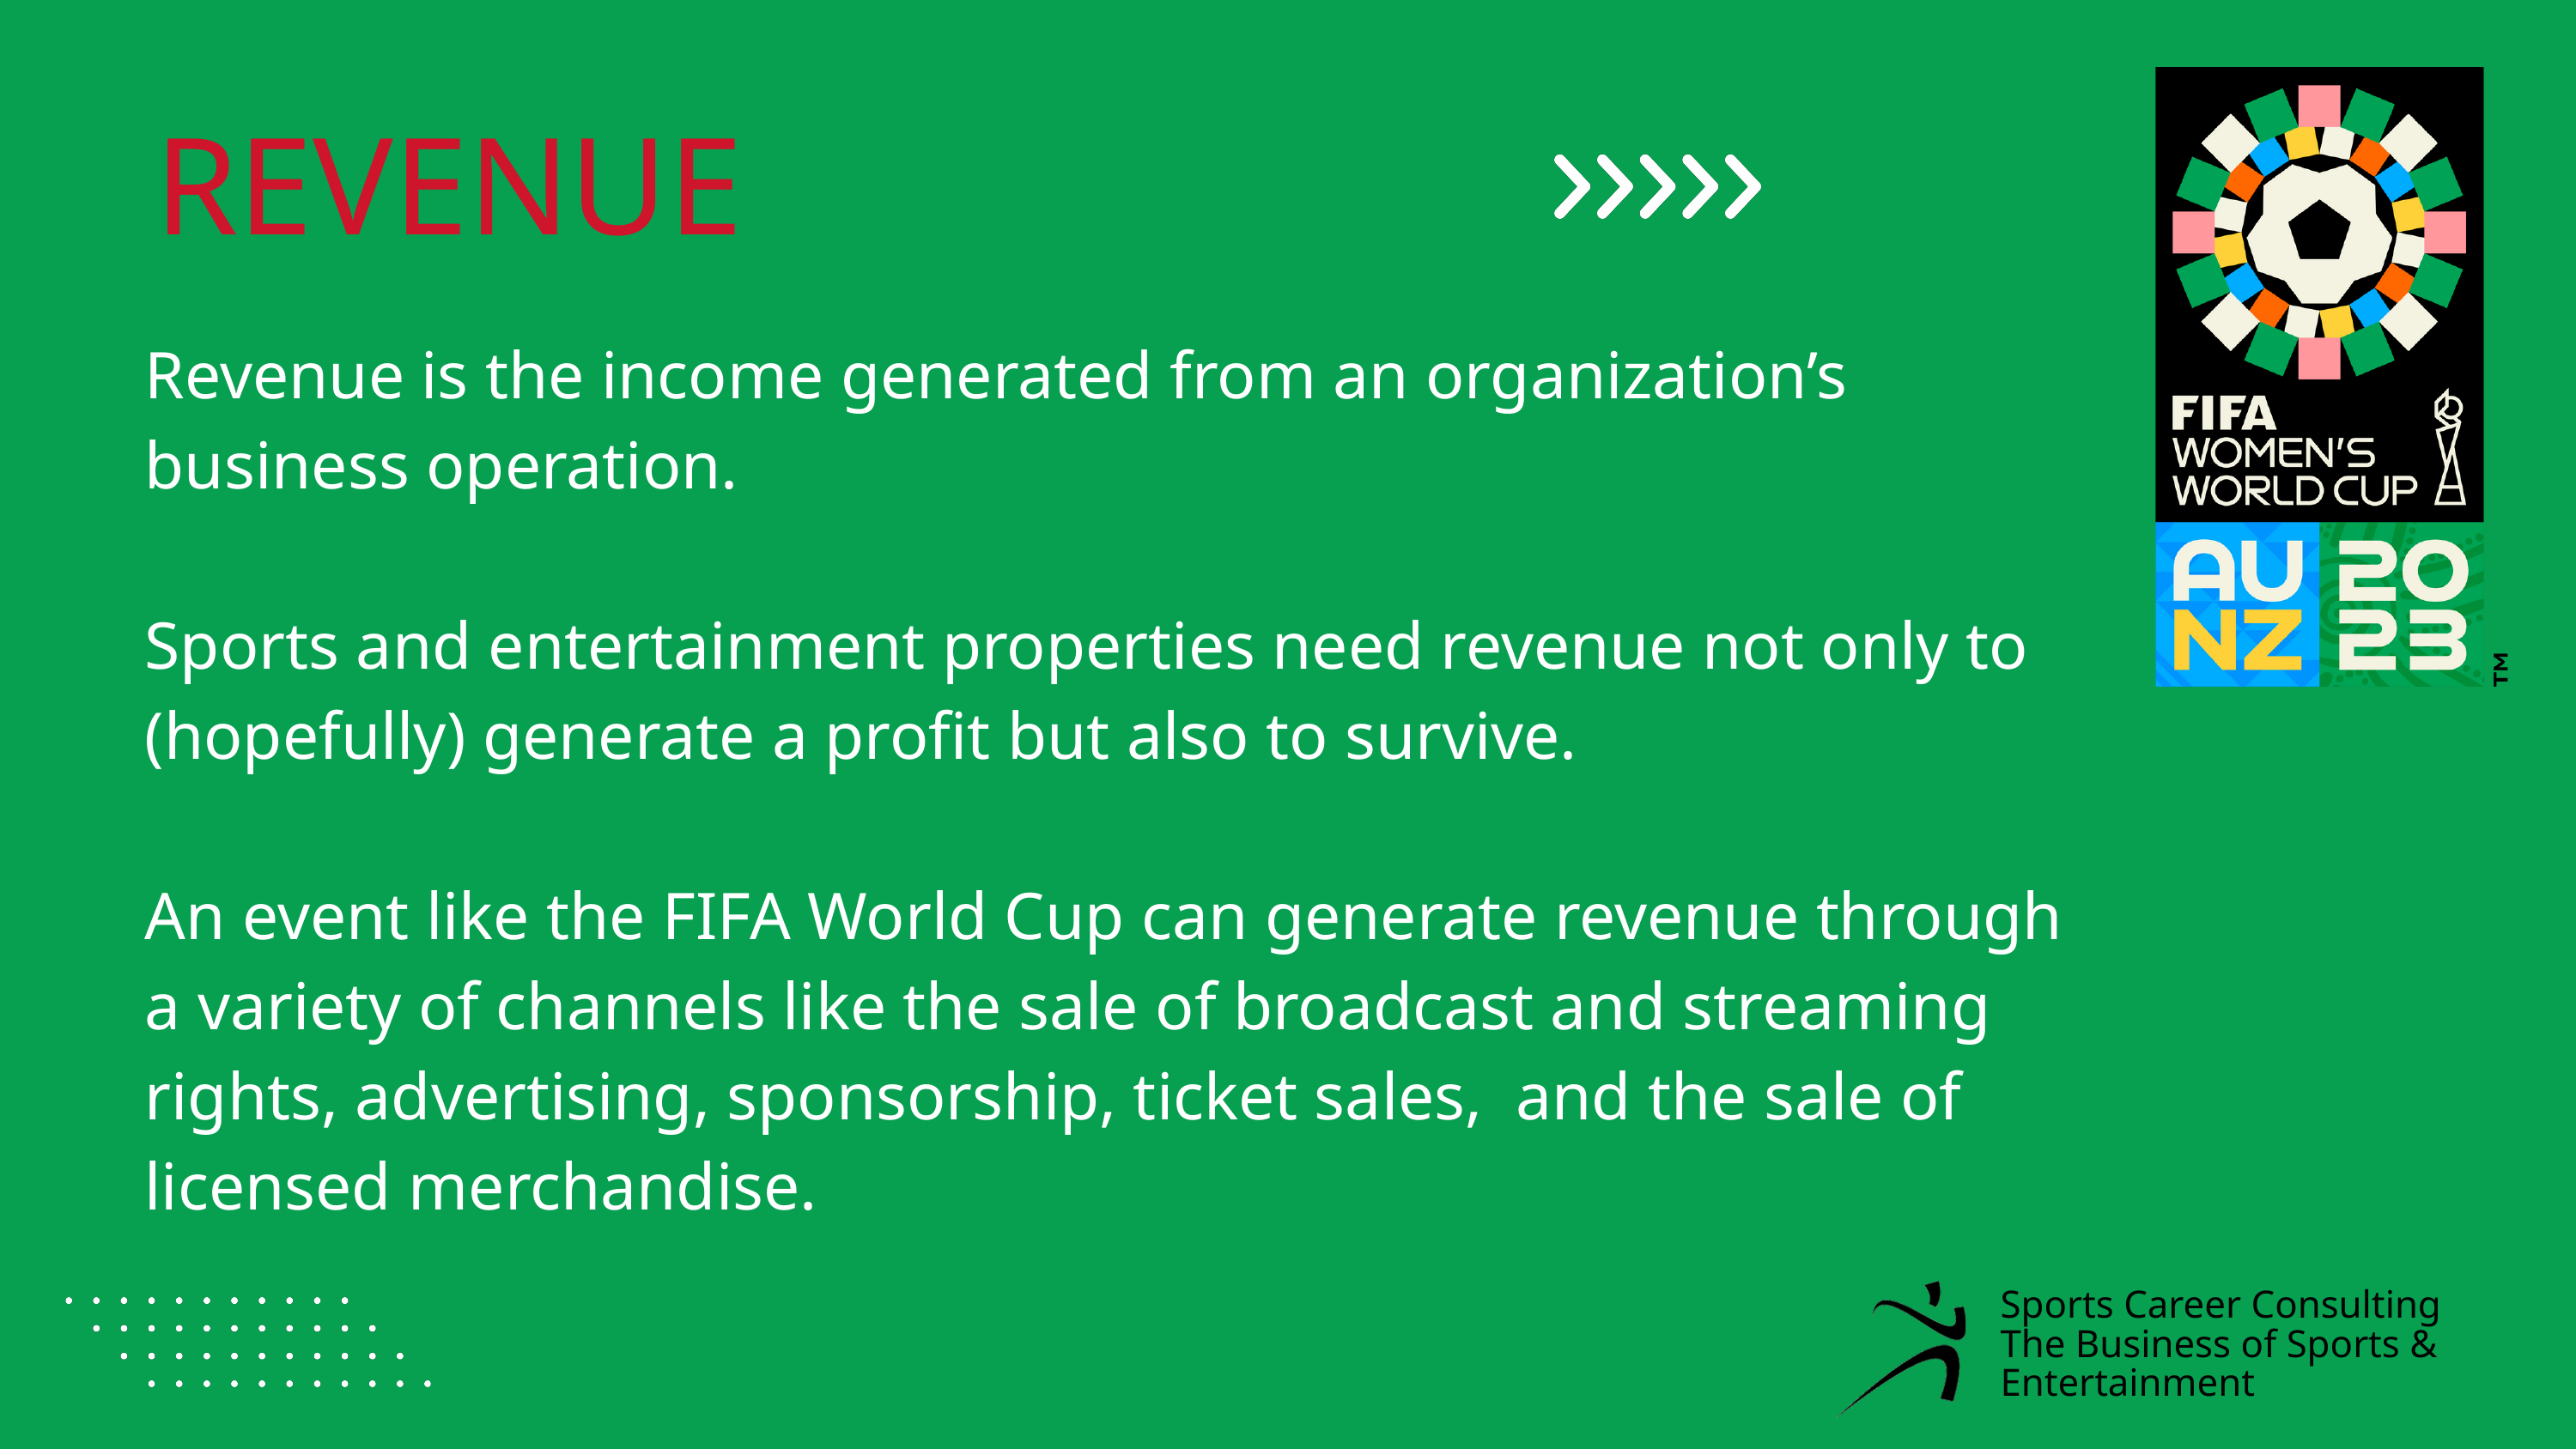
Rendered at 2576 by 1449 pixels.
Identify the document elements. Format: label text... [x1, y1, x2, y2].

text_box REVENUE [155, 114, 1152, 263]
text_box [65, 1297, 431, 1387]
text_box [2129, 67, 2508, 687]
text_box [1836, 1281, 1966, 1418]
text_box Sports Career Consulting The Business of Sports & Entertainment [2000, 1286, 2508, 1404]
text_box [1553, 154, 1762, 219]
text_box Revenue is the income generated from an organization’s business operation. Sports and entertainment properties need revenue not only to (hopefully) generate a profit but also to survive. An event like the FIFA World Cup can generate revenue through a variety of channels like the sale of broadcast and streaming rights, advertising, sponsorship, ticket sales, and the sale of licensed merchandise. [144, 321, 2073, 1223]
